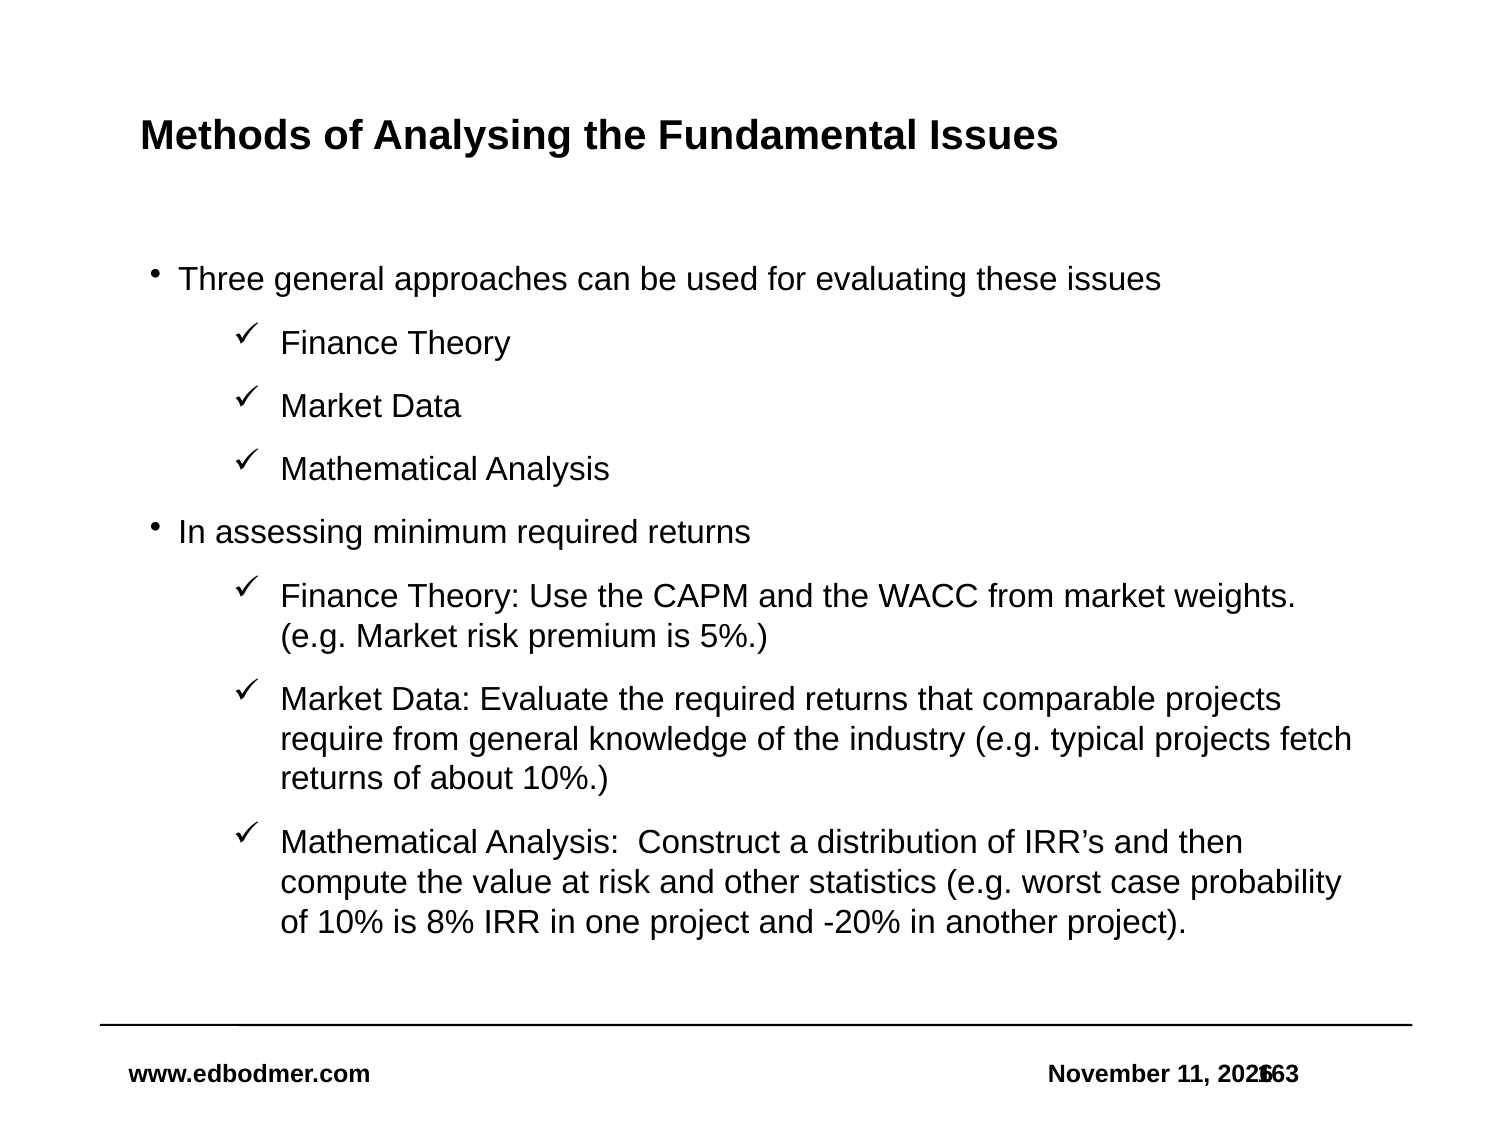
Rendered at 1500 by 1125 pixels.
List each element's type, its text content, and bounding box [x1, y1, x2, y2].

title Methods of Analysing the Fundamental Issues [124, 99, 1288, 226]
list Three general approaches can be used for evaluating these issues Finance Theory Market Data Mathematical Analysis In assessing minimum required returns Finance Theory: Use the CAPM and the WACC from market weights. (e.g. Market risk premium is 5%.) Market Data: Evaluate the required returns that comparable projects require from general knowledge of the industry (e.g. typical projects fetch returns of about 10%.) Mathematical Analysis: Construct a distribution of IRR’s and then compute the value at risk and other statistics (e.g. worst case probability of 10% is 8% IRR in one project and -20% in another project). [124, 249, 1376, 1001]
